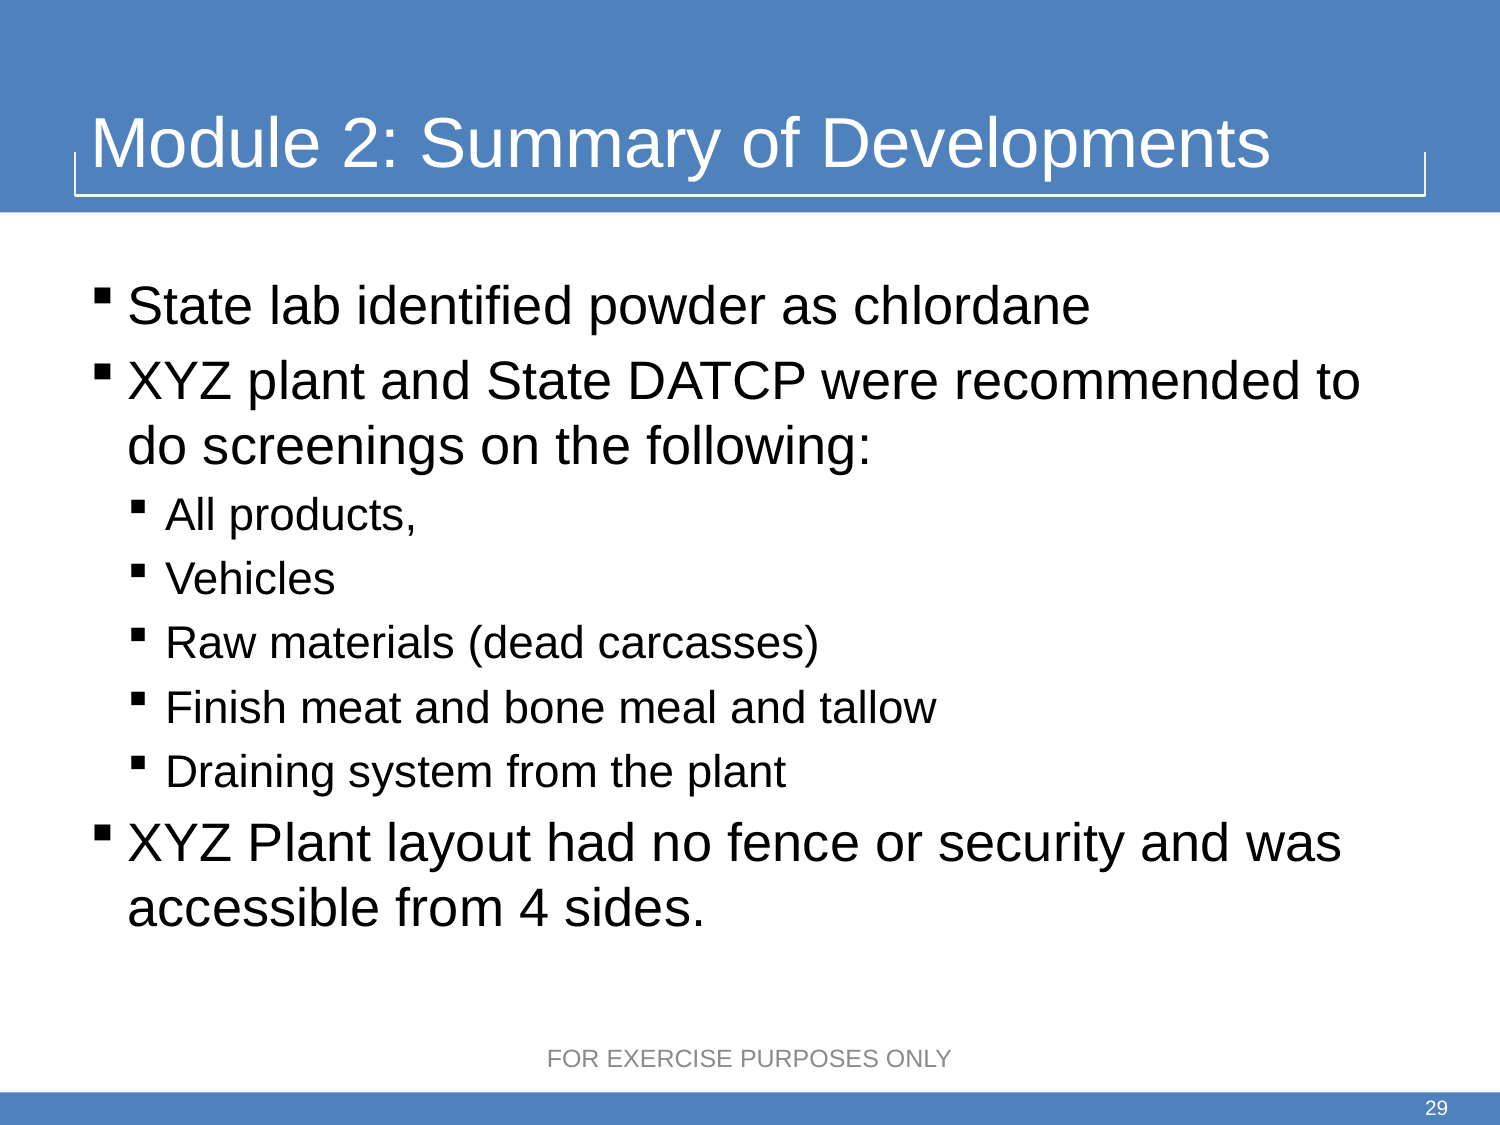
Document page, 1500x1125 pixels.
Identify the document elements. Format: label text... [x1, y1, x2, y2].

list State lab identified powder as chlordane XYZ plant and State DATCP were recommended to do screenings on the following: All products, Vehicles Raw materials (dead carcasses) Finish meat and bone meal and tallow Draining system from the plant XYZ Plant layout had no fence or security and was accessible from 4 sides. [74, 262, 1426, 1006]
footer FOR EXERCISE PURPOSES ONLY [512, 1042, 988, 1103]
title Module 2: Summary of Developments [74, 44, 1426, 233]
